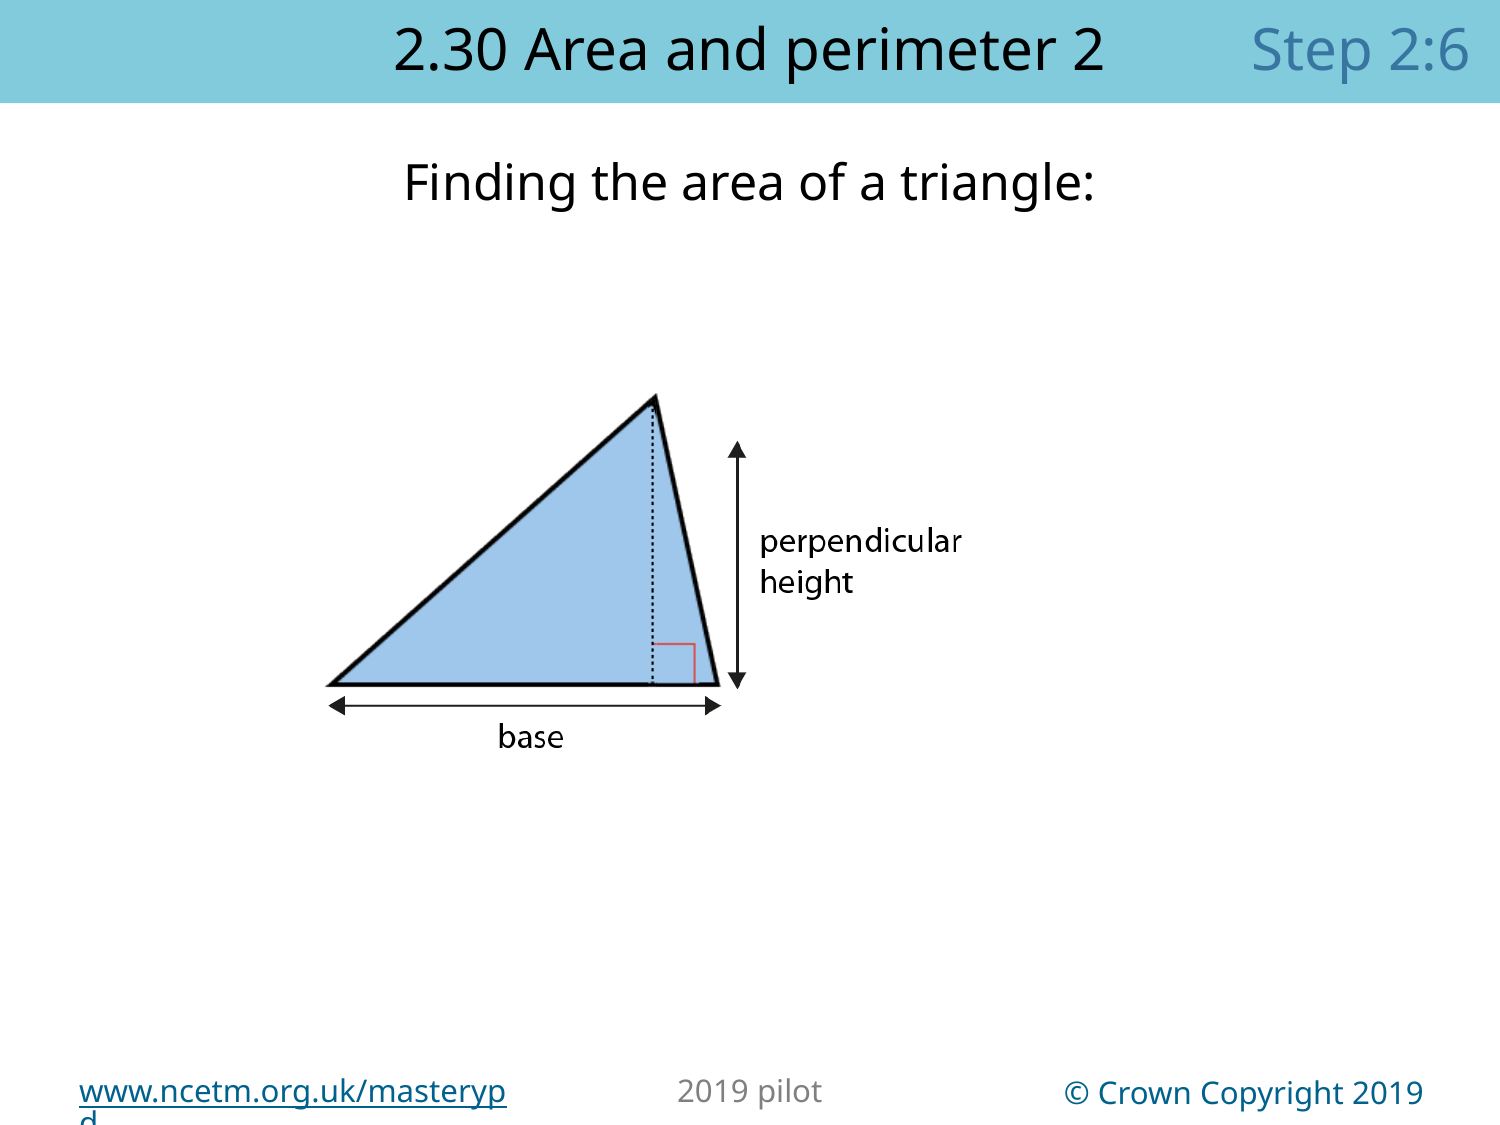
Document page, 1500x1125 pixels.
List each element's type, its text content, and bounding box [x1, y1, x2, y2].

text_box Finding the area of a triangle: [45, 143, 1455, 218]
picture [101, 393, 1037, 772]
list Step 2:6 [0, 0, 1500, 104]
